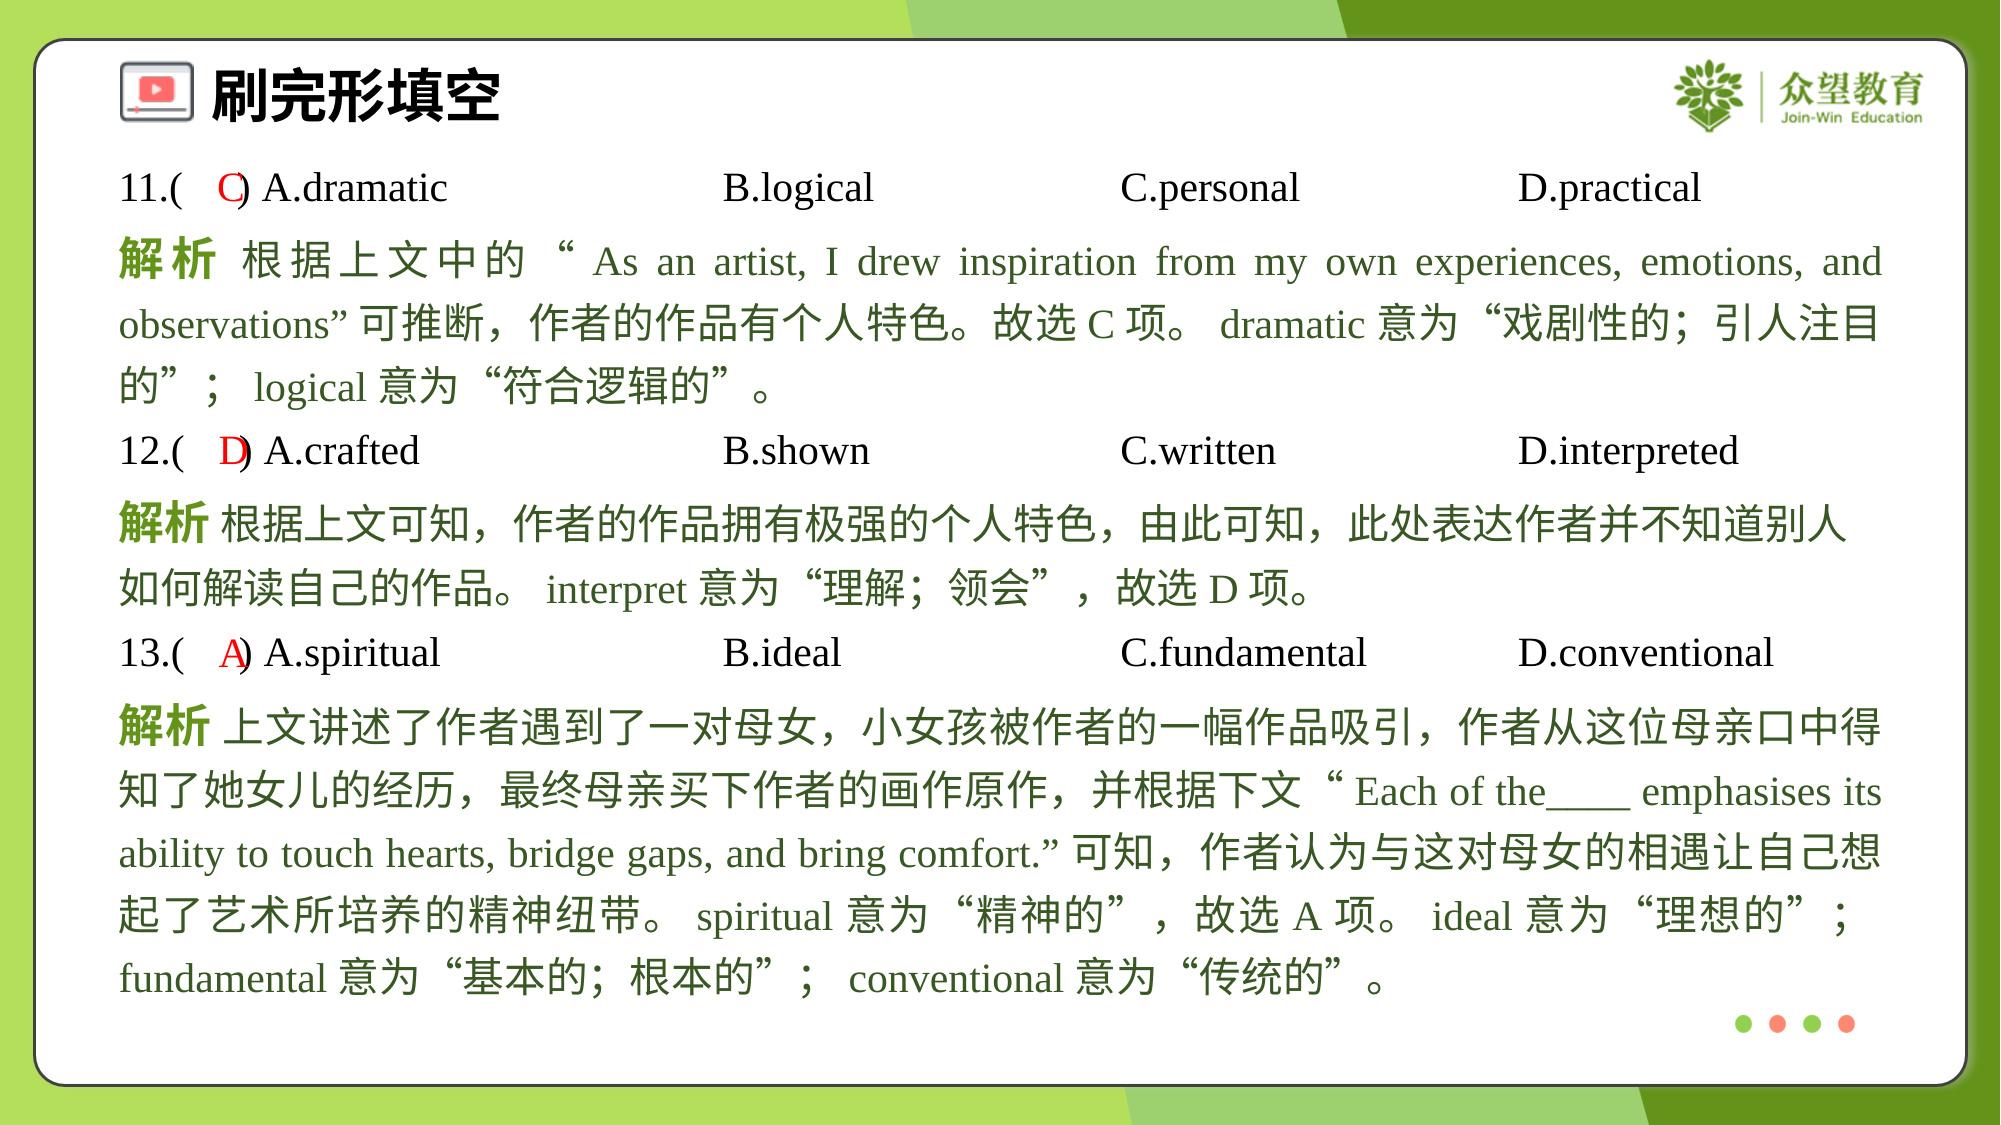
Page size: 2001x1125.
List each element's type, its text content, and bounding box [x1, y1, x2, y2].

text_box 13.( ) A.spiritual B.ideal C.fundamental D.conventional [254, 612, 1883, 670]
text_box A [213, 612, 254, 671]
text_box 解析 根据上文中的“As an artist, I drew inspiration from my own experiences, emotions, and observations”可推断，作者的作品有个人特色。故选C项。dramatic意为“戏剧性的；引人注目的”；logical意为“符合逻辑的”。 [118, 215, 1883, 405]
text_box C [212, 146, 250, 205]
text_box 13.( ) A.spiritual B.ideal C.fundamental D.conventional [118, 612, 213, 670]
text_box 解析 上文讲述了作者遇到了一对母女，小女孩被作者的一幅作品吸引，作者从这位母亲口中得知了她女儿的经历，最终母亲买下作者的画作原作，并根据下文“Each of the____ emphasises its ability to touch hearts, bridge gaps, and bring comfort.”可知，作者认为与这对母女的相遇让自己想起了艺术所培养的精神纽带。spiritual意为“精神的”，故选A项。ideal意为“理想的”；fundamental意为“基本的；根本的”；conventional意为“传统的”。 [118, 682, 1883, 997]
text_box 解析 根据上文可知，作者的作品拥有极强的个人特色，由此可知，此处表达作者并不知道别人如何解读自己的作品。interpret意为“理解；领会”，故选D项。 [118, 480, 1883, 607]
text_box 11.( ) A.dramatic B.logical C.personal D.practical [250, 146, 1883, 204]
picture [0, 0, 2000, 1125]
text_box 12.( ) A.crafted B.shown C.written D.interpreted [254, 410, 1883, 468]
text_box 11.( ) A.dramatic B.logical C.personal D.practical [118, 146, 212, 204]
text_box D [213, 410, 254, 469]
text_box 12.( ) A.crafted B.shown C.written D.interpreted [118, 410, 213, 468]
